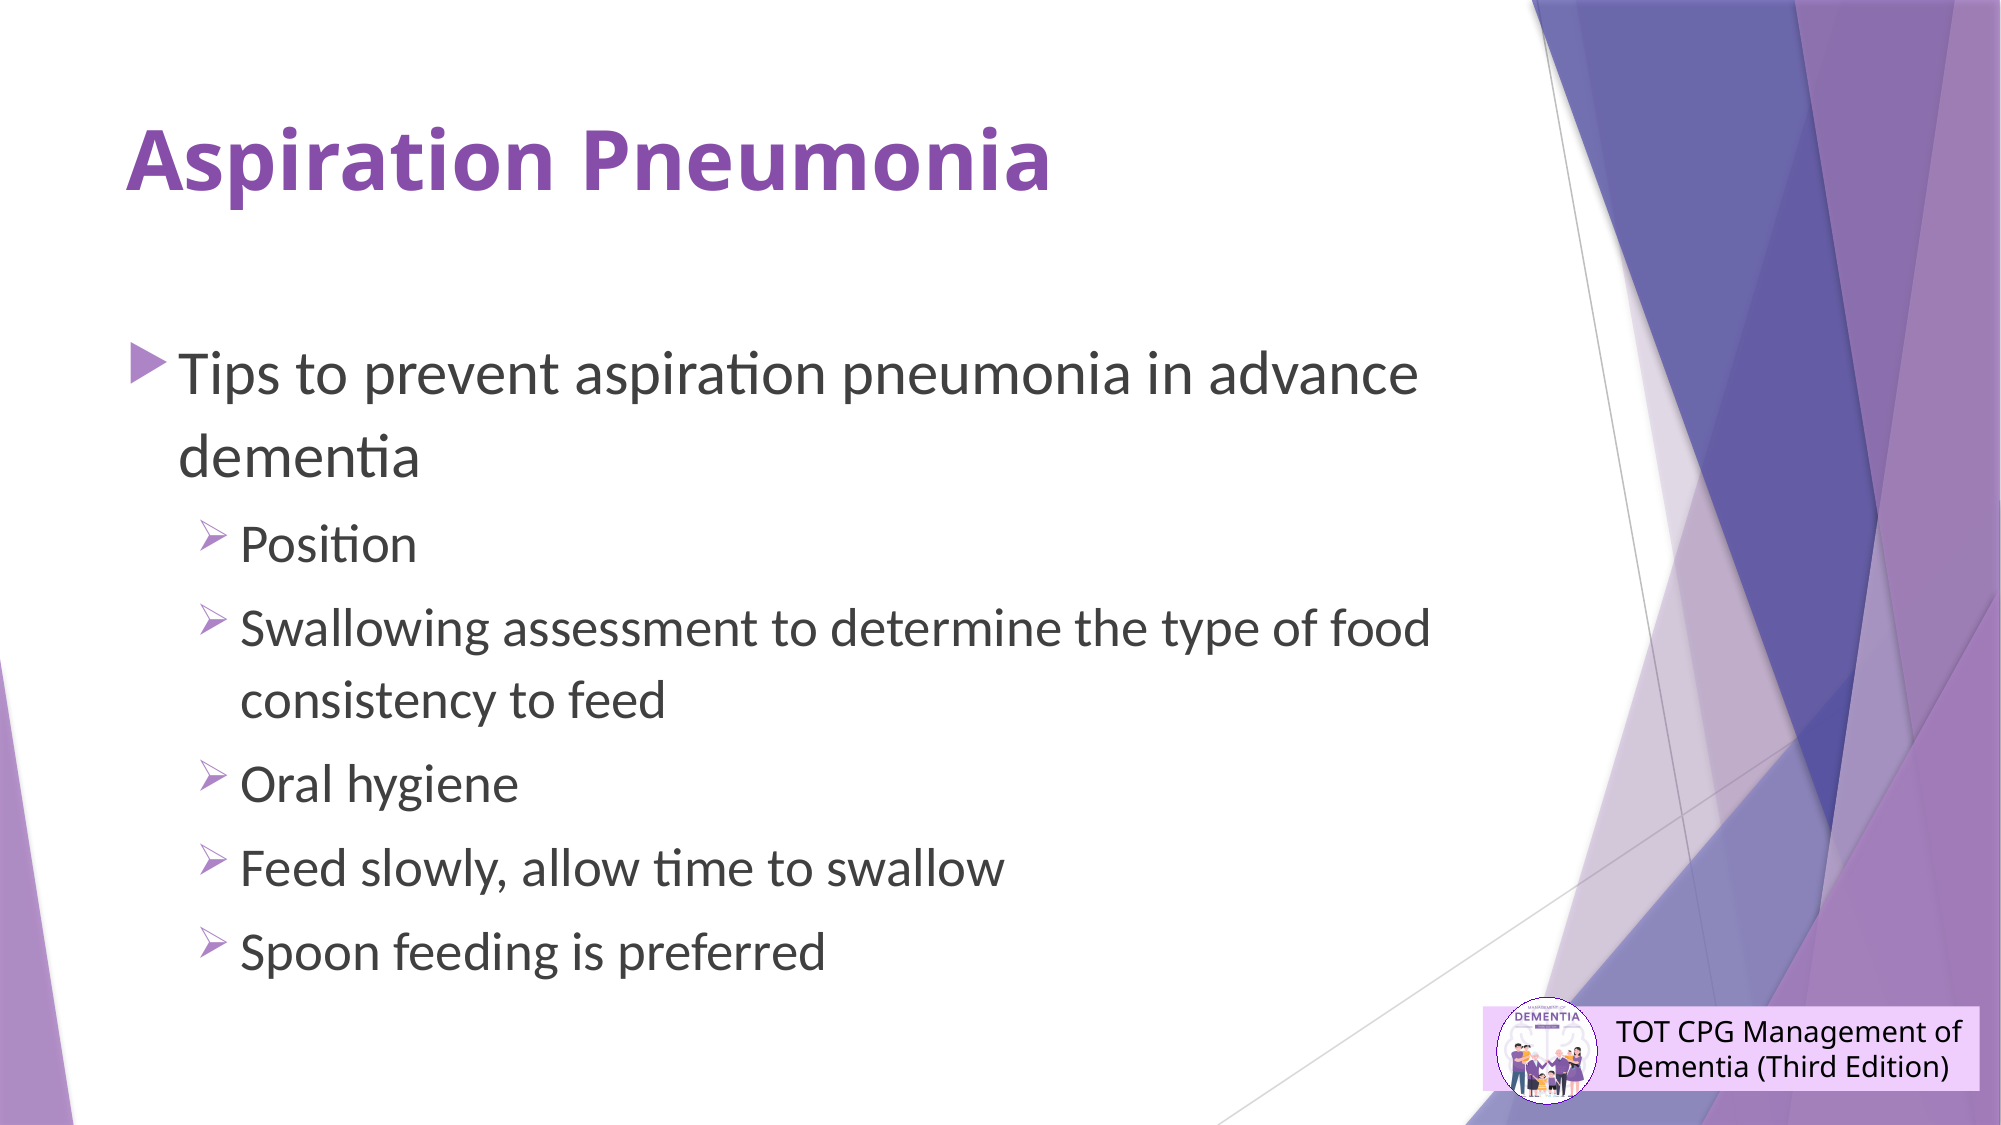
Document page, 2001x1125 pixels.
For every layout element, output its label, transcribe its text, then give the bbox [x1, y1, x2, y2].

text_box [1482, 996, 1981, 1105]
title Aspiration Pneumonia [111, 99, 1522, 316]
list Tips to prevent aspiration pneumonia in advance dementia Position Swallowing assessment to determine the type of food consistency to feed Oral hygiene Feed slowly, allow time to swallow Spoon feeding is preferred [111, 316, 1522, 991]
